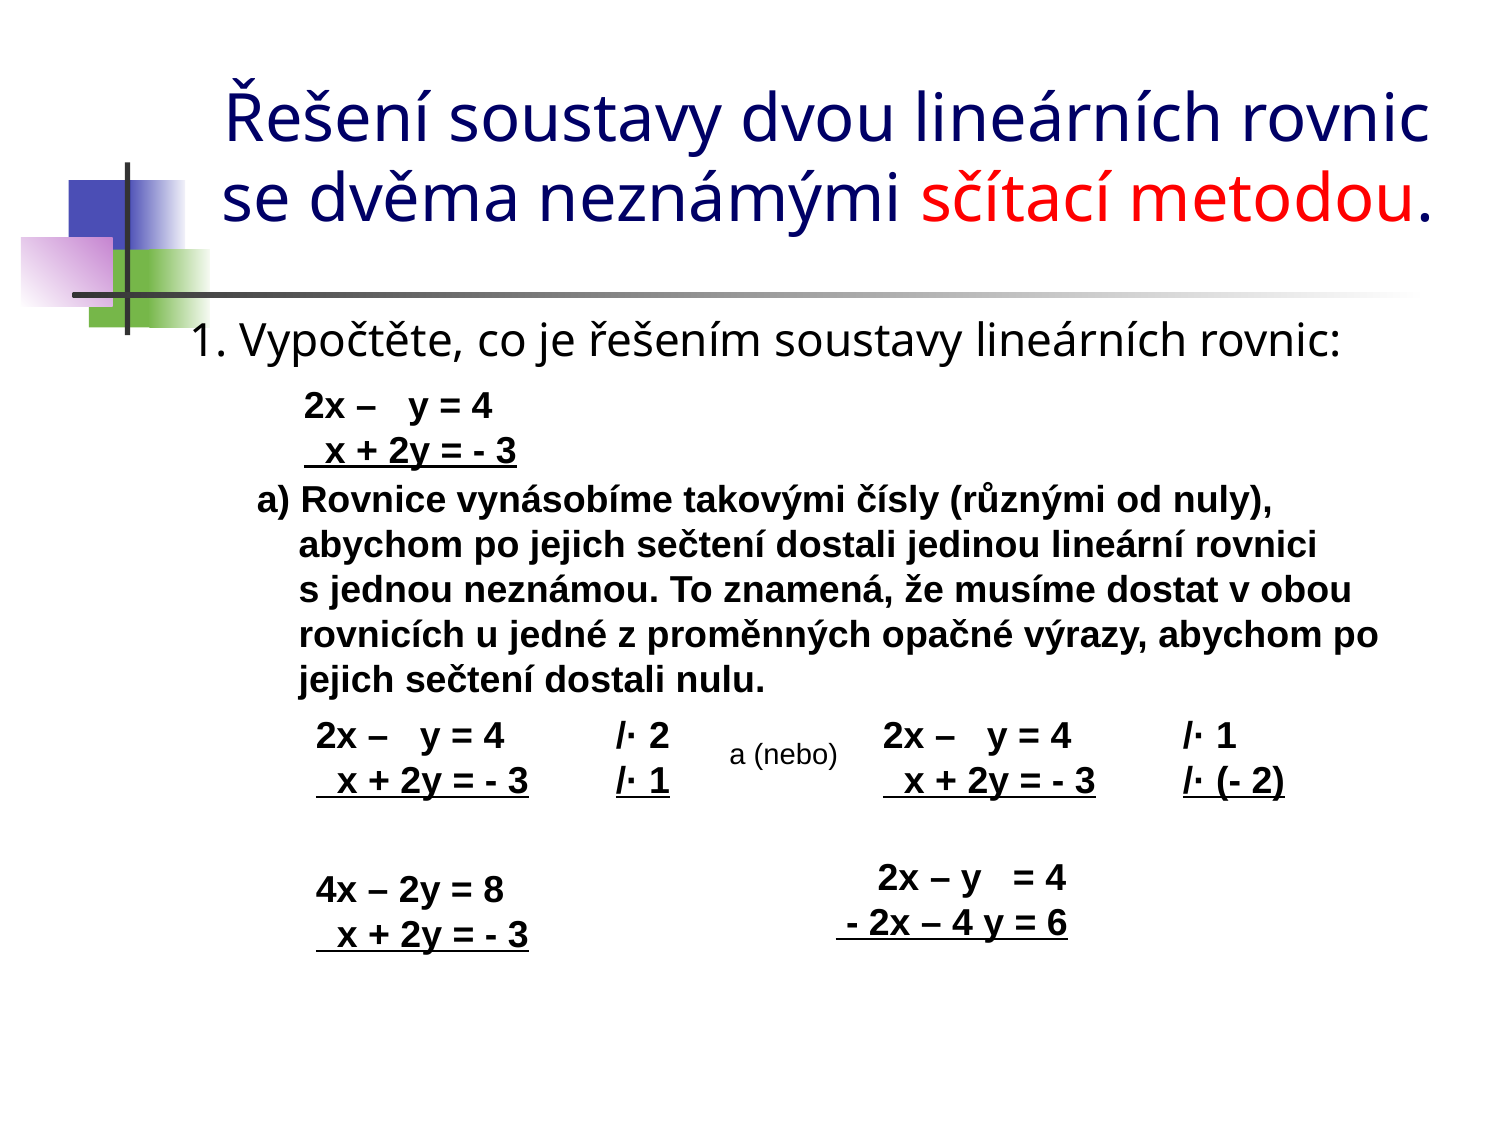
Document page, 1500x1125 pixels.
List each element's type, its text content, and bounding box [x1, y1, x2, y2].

text_box 2x – y = 4 /· 1 x + 2y = - 3 /· (- 2) [868, 704, 1317, 809]
text_box 2x – y = 4 /· 2 x + 2y = - 3 /· 1 [301, 704, 727, 809]
list 1. Vypočtěte, co je řešením soustavy lineárních rovnic: [159, 302, 1424, 381]
text_box a (nebo) [714, 727, 857, 778]
text_box 2x – y = 4 - 2x – 4 y = 6 [820, 845, 1317, 951]
text_box 2x – y = 4 x + 2y = - 3 [289, 373, 1223, 479]
text_box 4x – 2y = 8 x + 2y = - 3 [301, 857, 727, 963]
title Řešení soustavy dvou lineárních rovnic se dvěma neznámými sčítací metodou. [188, 34, 1468, 276]
text_box a) Rovnice vynásobíme takovými čísly (různými od nuly), abychom po jejich sečtení dostali jedinou lineární rovnici s jednou neznámou. To znamená, že musíme dostat v obou rovnicích u jedné z proměnných opačné výrazy, abychom po jejich sečtení dostali nulu. [242, 467, 1412, 708]
